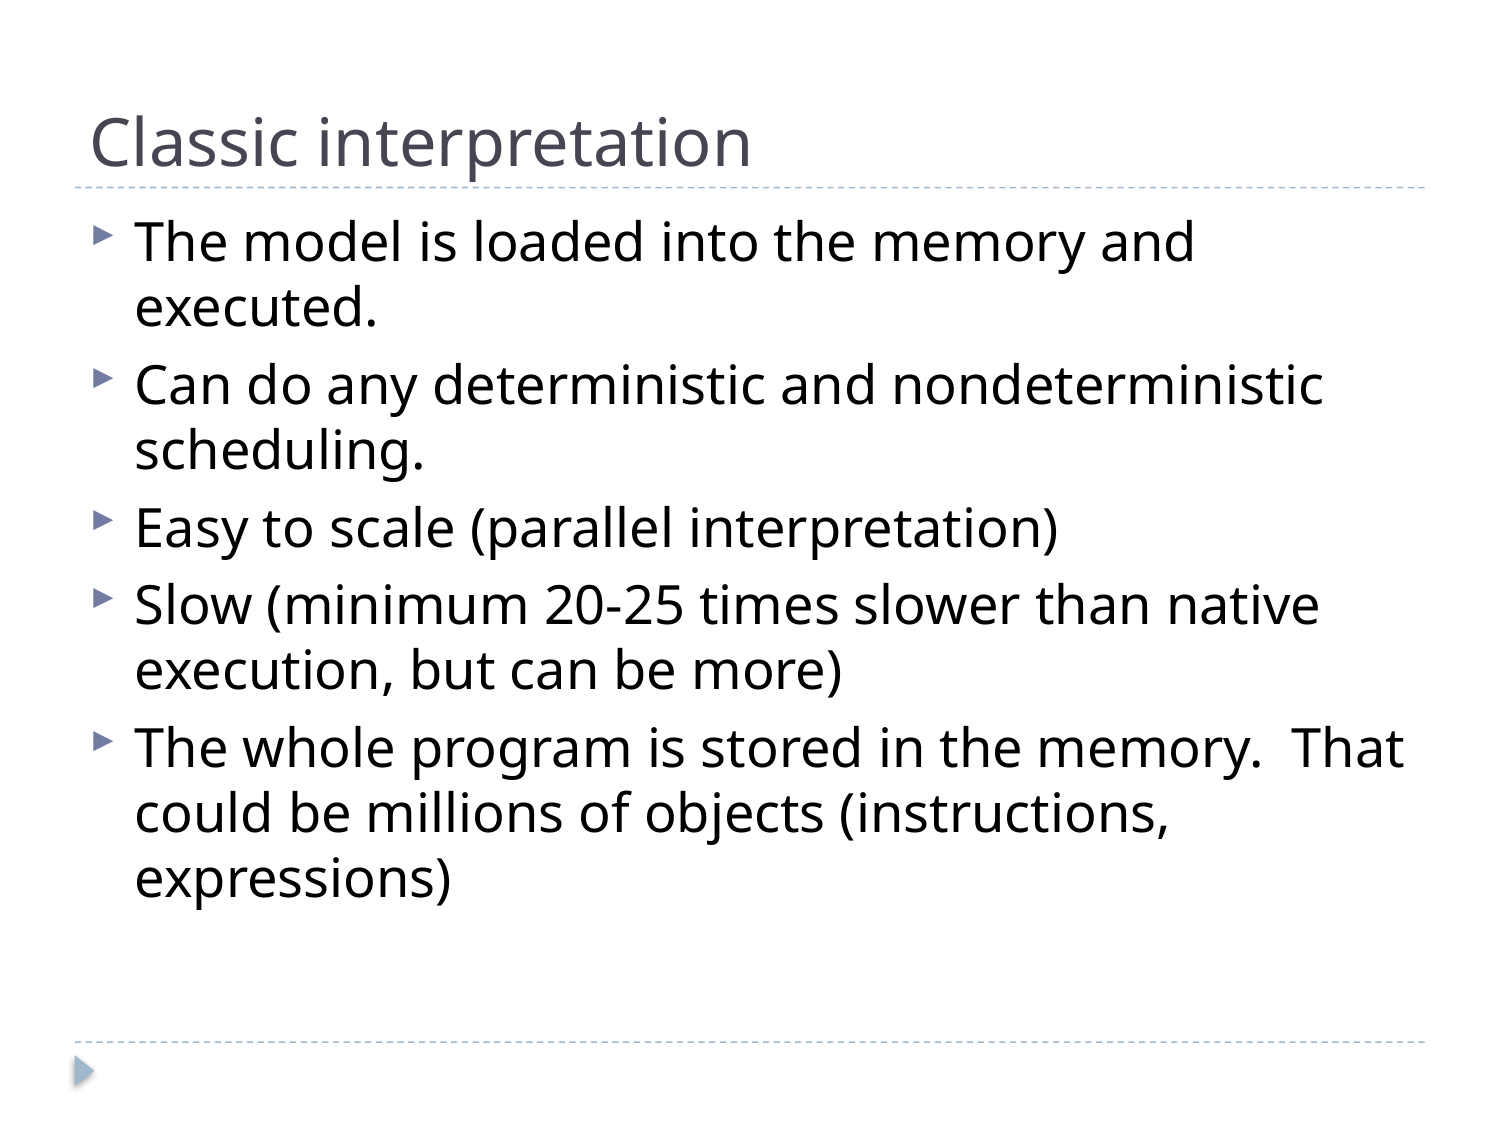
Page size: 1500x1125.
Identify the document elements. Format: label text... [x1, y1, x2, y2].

title Classic interpretation [75, 24, 1425, 188]
list The model is loaded into the memory and executed. Can do any deterministic and nondeterministic scheduling. Easy to scale (parallel interpretation) Slow (minimum 20-25 times slower than native execution, but can be more) The whole program is stored in the memory. That could be millions of objects (instructions, expressions) [75, 200, 1425, 1010]
